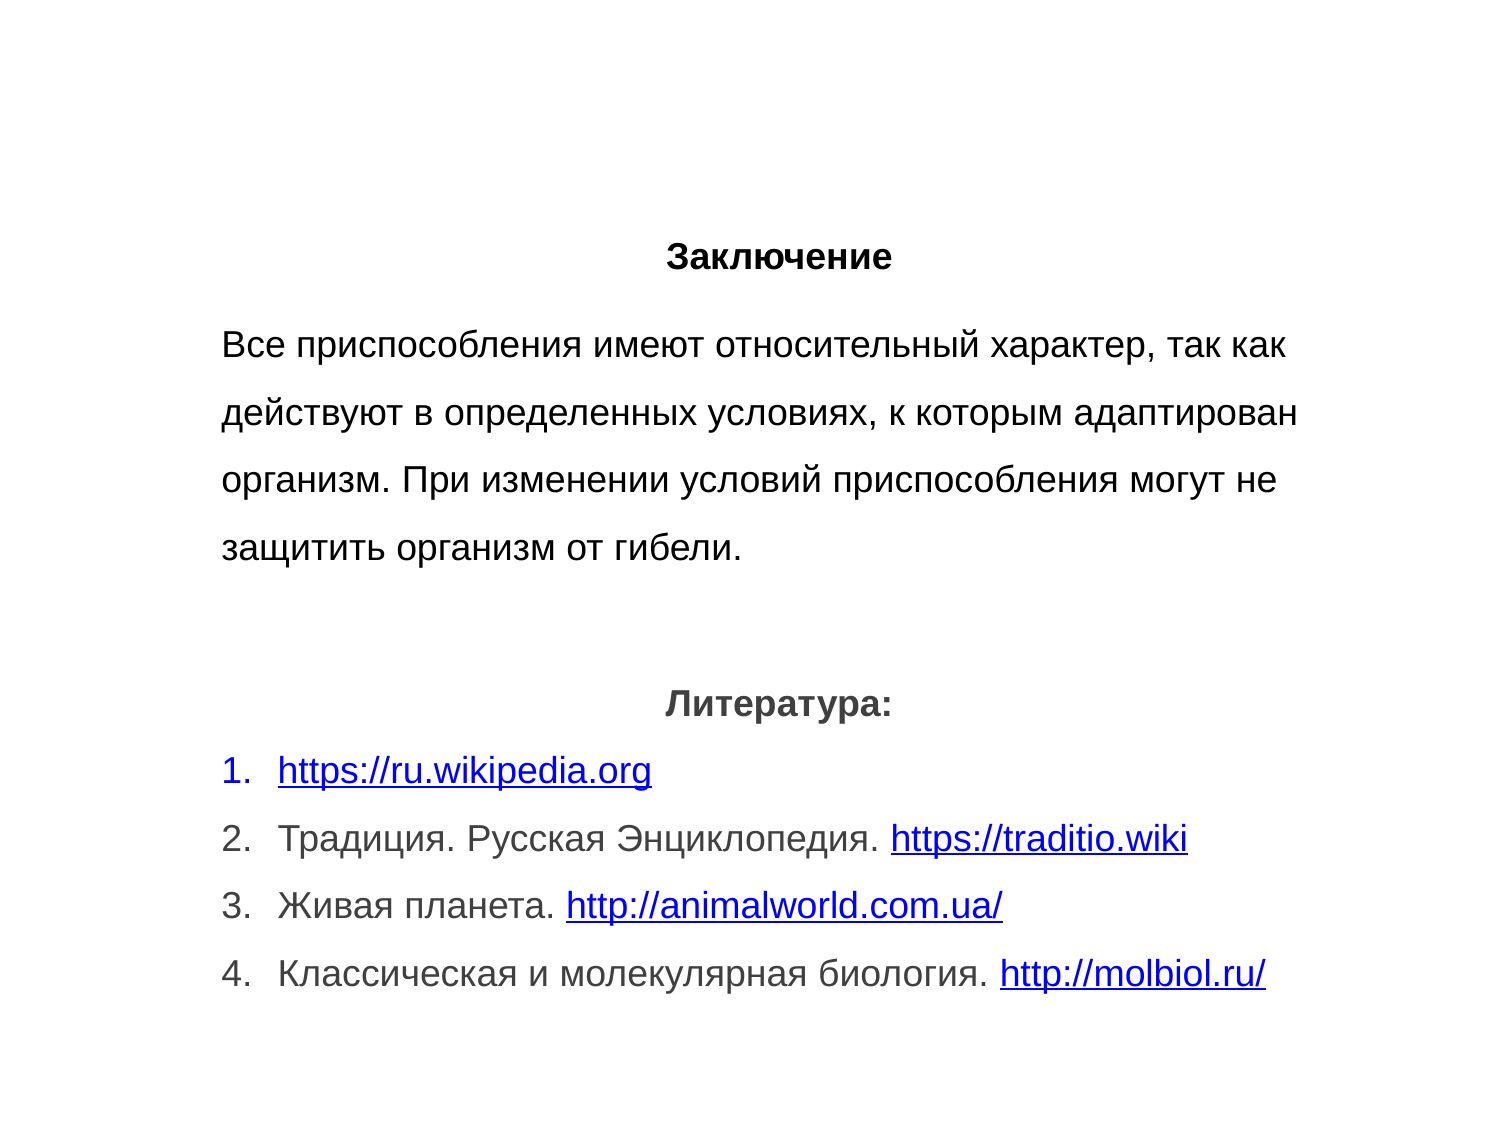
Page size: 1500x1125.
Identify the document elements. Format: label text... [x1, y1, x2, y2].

text_box Заключение Все приспособления имеют относительный характер, так как действуют в определенных условиях, к которым адаптирован организм. При изменении условий приспособления могут не защитить организм от гибели. Литература: https://ru.wikipedia.org Традиция. Русская Энциклопедия. https://traditio.wiki Живая планета. http://animalworld.com.ua/ Классическая и молекулярная биология. http://molbiol.ru/ [206, 113, 1353, 1001]
